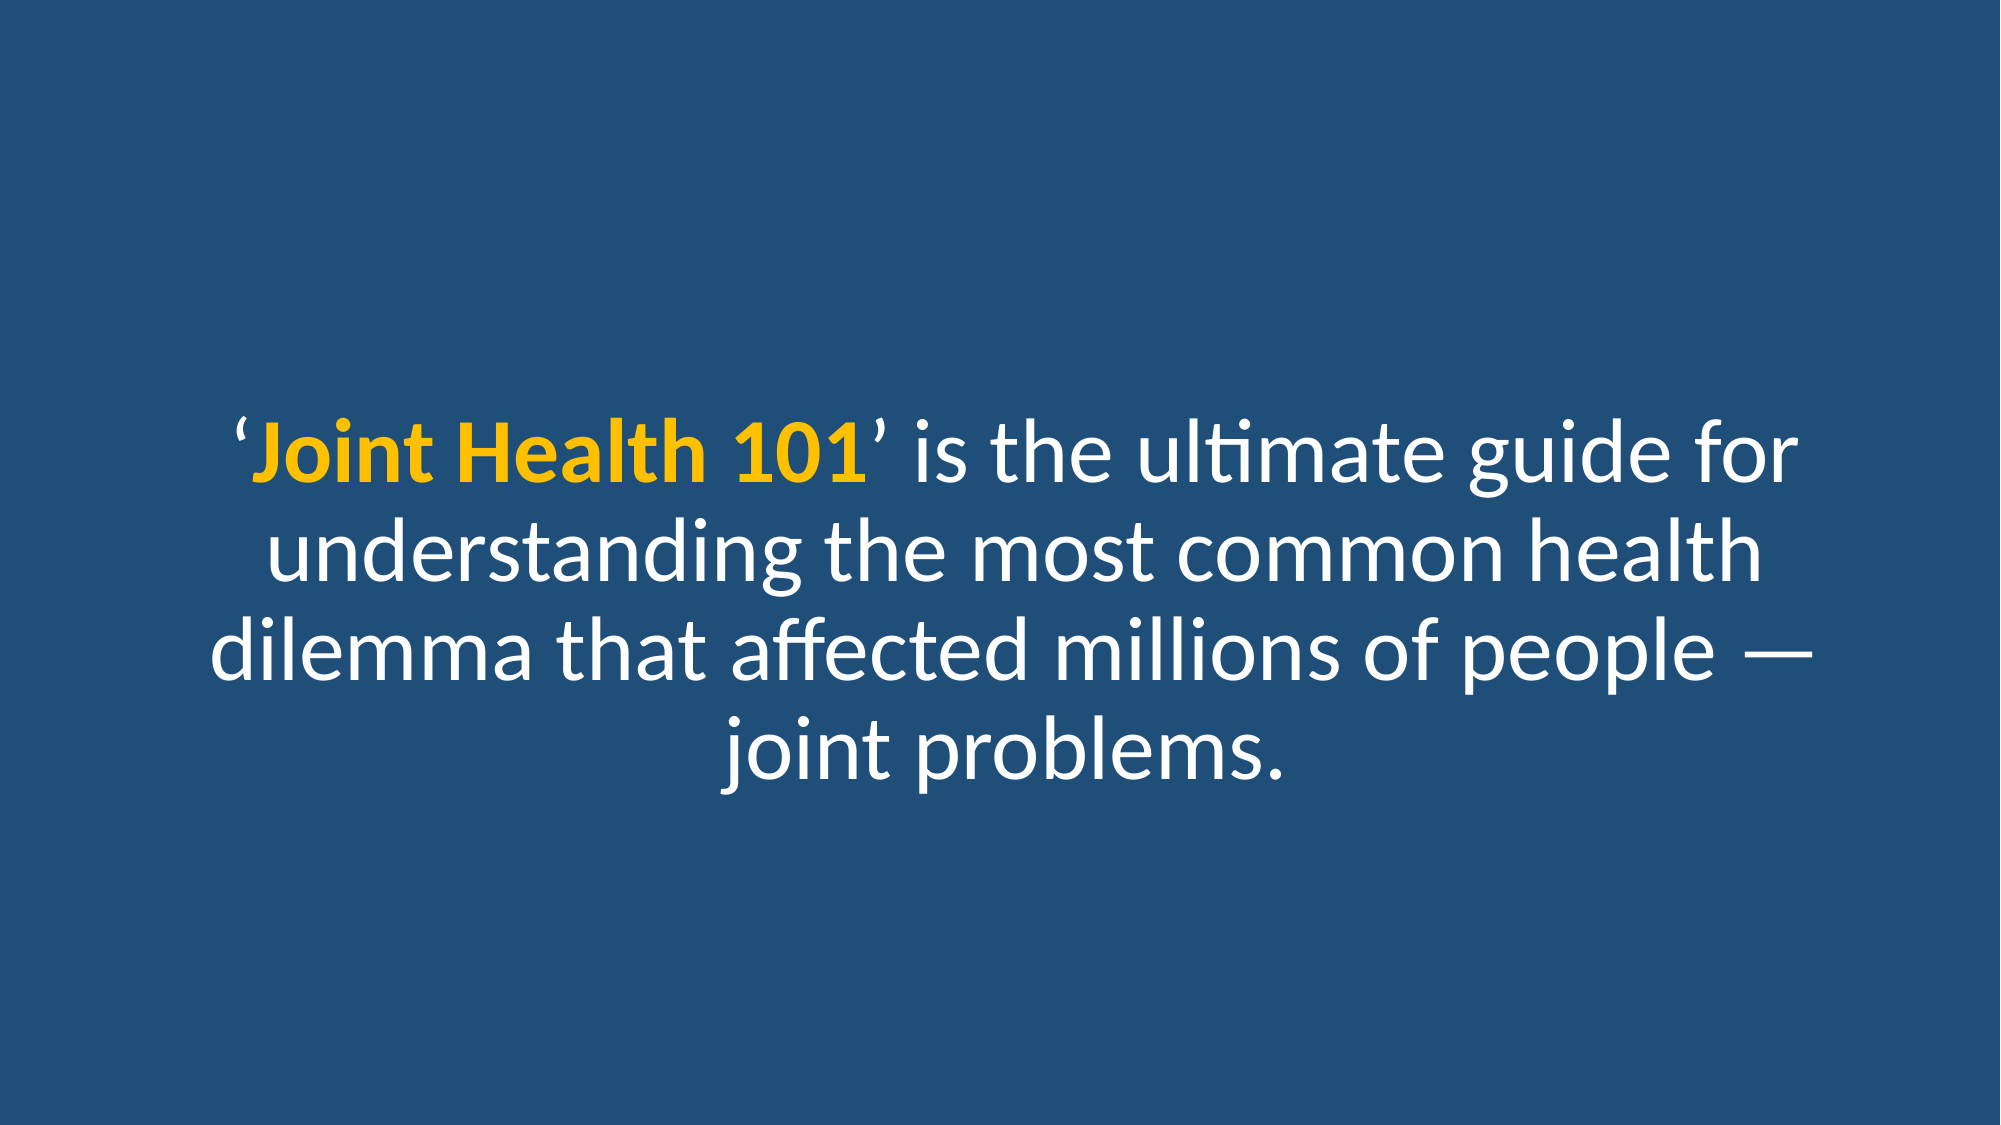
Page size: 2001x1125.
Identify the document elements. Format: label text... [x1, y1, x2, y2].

list ‘Joint Health 101’ is the ultimate guide for understanding the most common health dilemma that affected millions of people — joint problems. [136, 396, 1896, 753]
